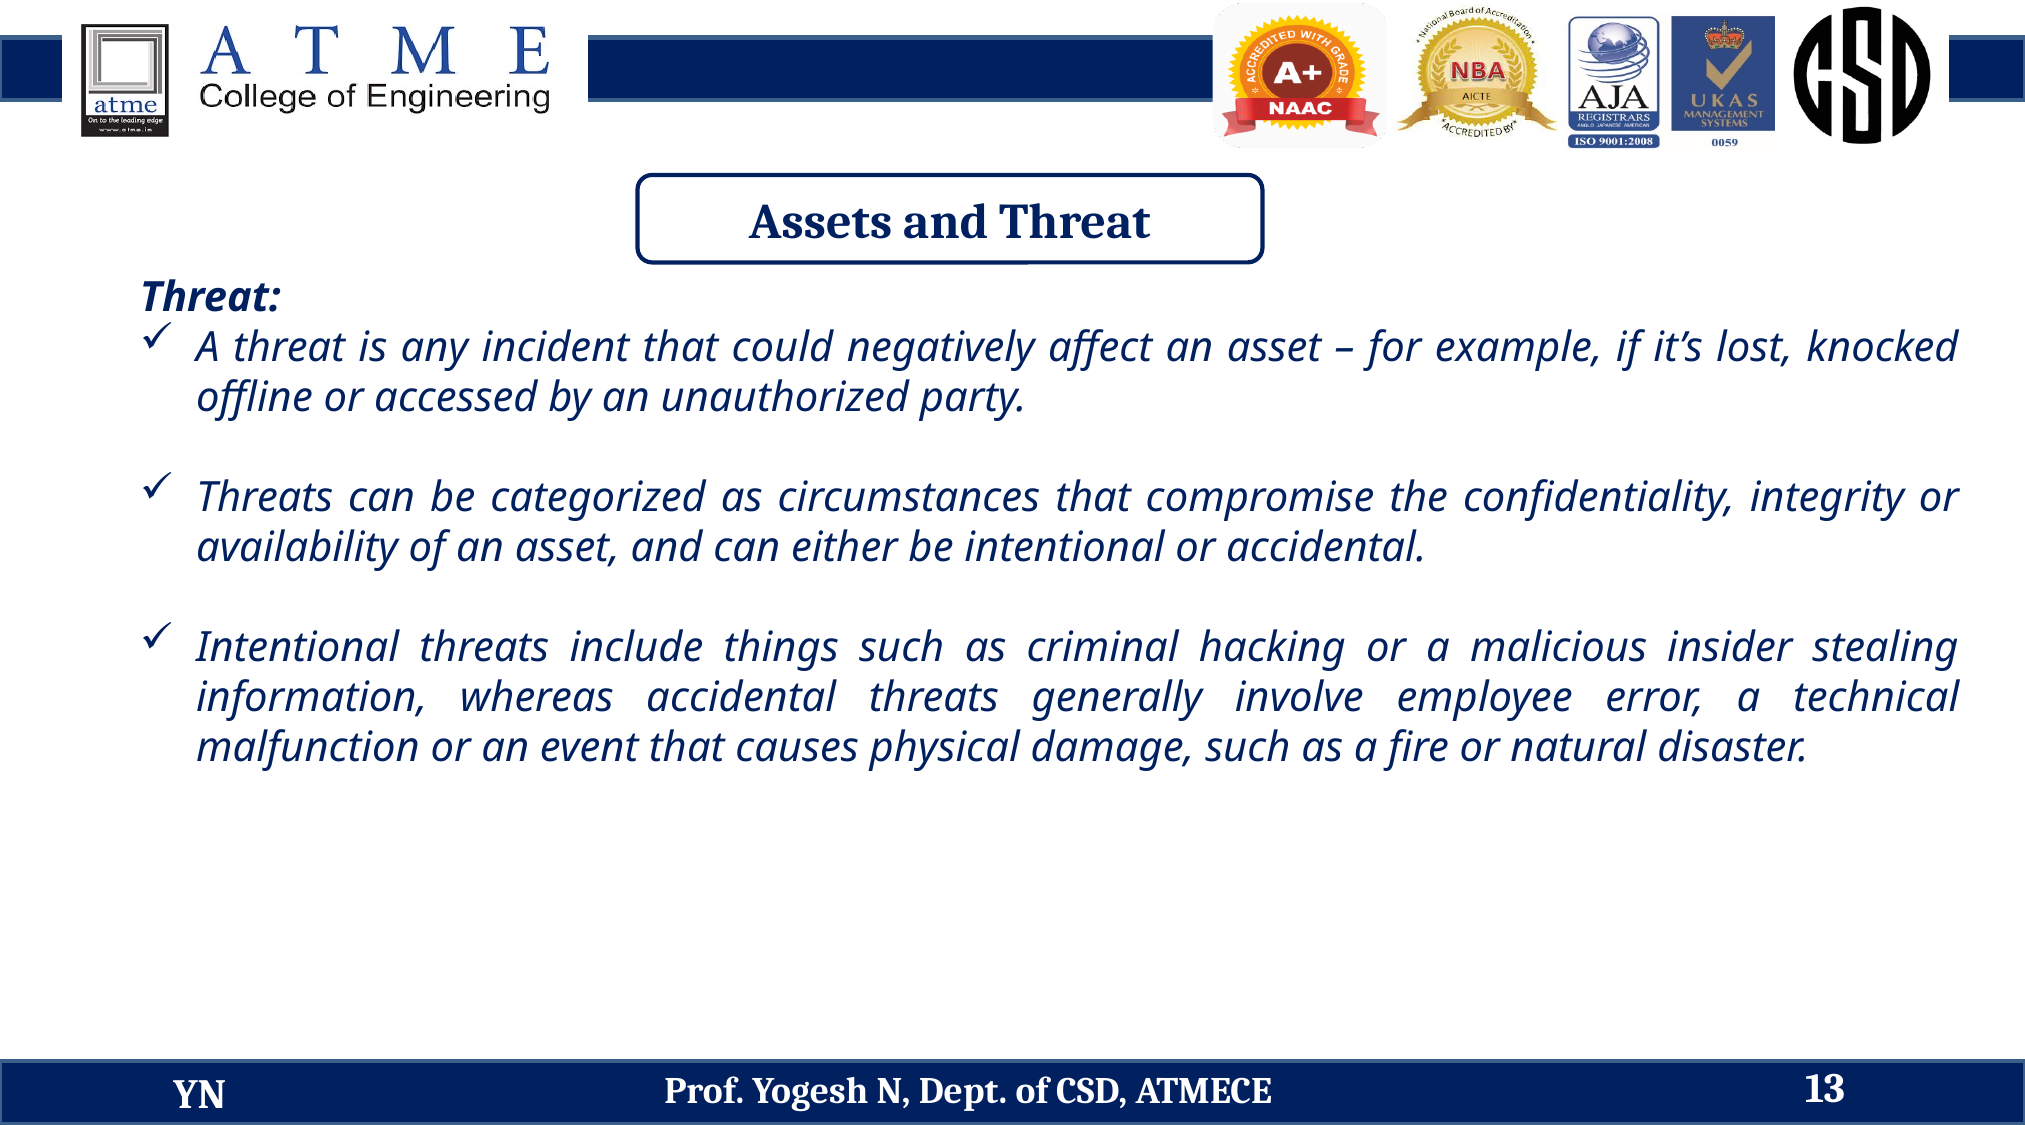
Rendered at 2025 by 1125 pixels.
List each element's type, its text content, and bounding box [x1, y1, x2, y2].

text_box 13 [1625, 1053, 2025, 1119]
text_box Threat: A threat is any incident that could negatively affect an asset – for example, if it’s lost, knocked offline or accessed by an unauthorized party. Threats can be categorized as circumstances that compromise the confidentiality, integrity or availability of an asset, and can either be intentional or accidental. Intentional threats include things such as criminal hacking or a malicious insider stealing information, whereas accidental threats generally involve employee error, a technical malfunction or an event that causes physical damage, such as a fire or natural disaster. [125, 262, 1975, 778]
text_box Prof. Yogesh N, Dept. of CSD, ATMECE [562, 1058, 1375, 1119]
text_box Assets and Threat [635, 172, 1265, 265]
picture [1212, 0, 1949, 150]
text_box YN [0, 1059, 400, 1125]
picture [62, 0, 588, 157]
